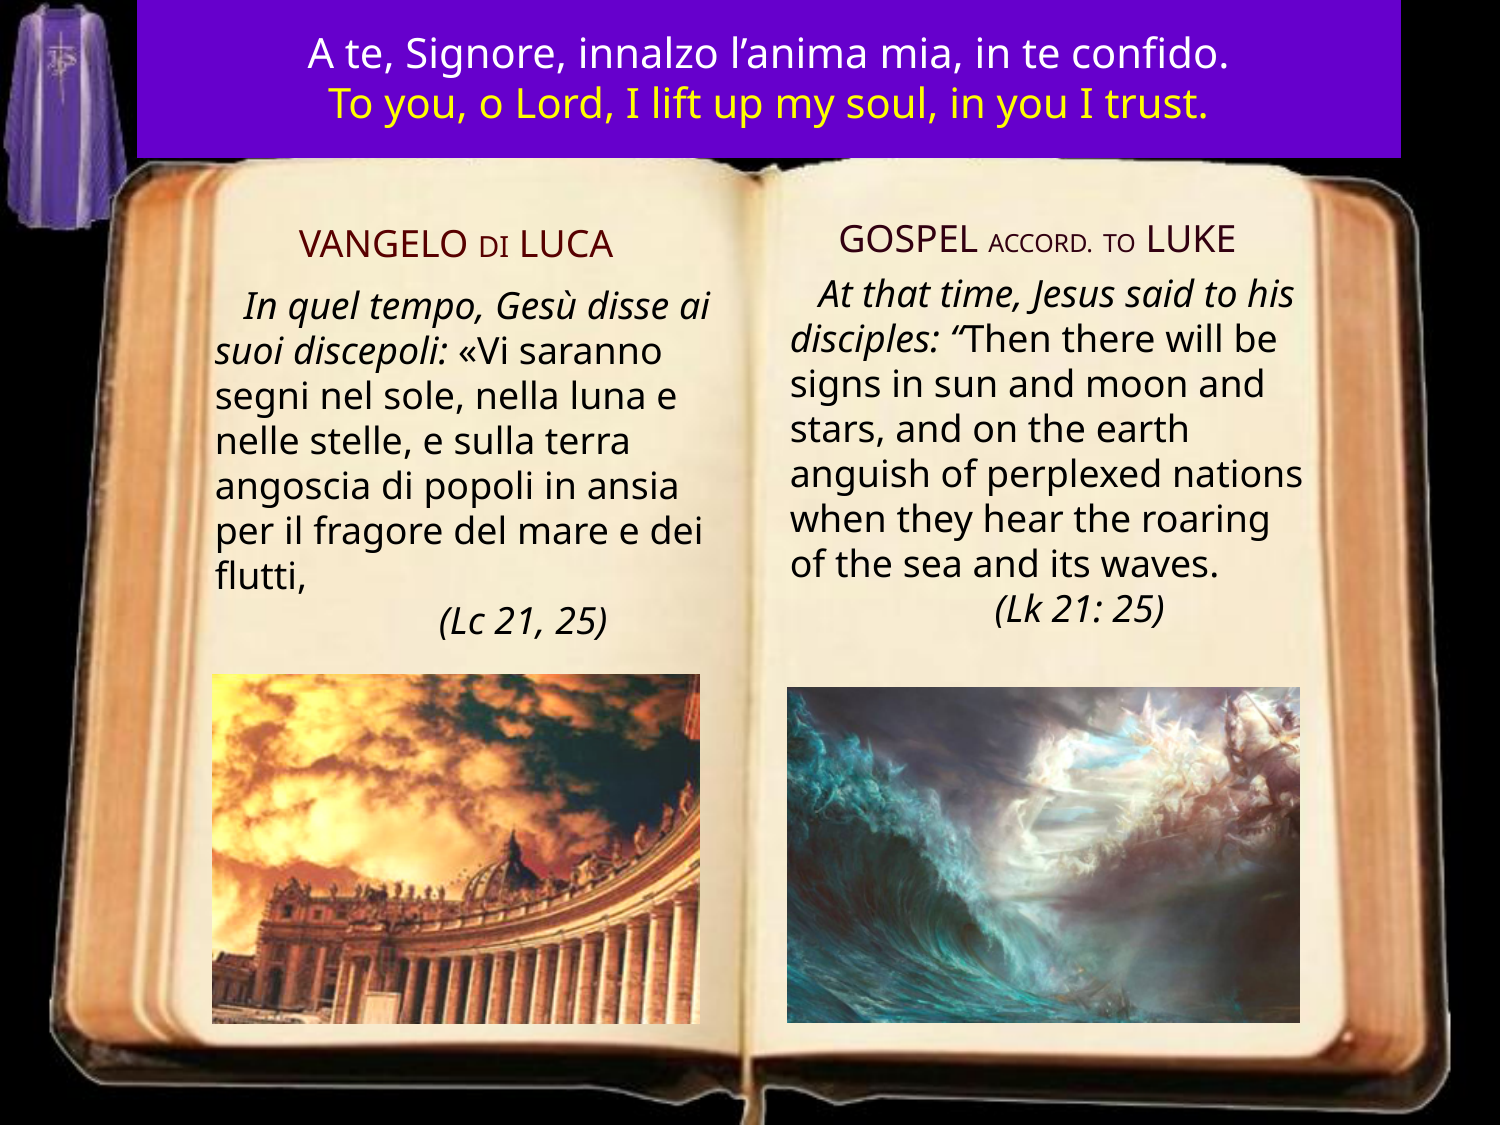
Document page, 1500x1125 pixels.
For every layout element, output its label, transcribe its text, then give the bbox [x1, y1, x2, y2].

picture [0, 0, 1500, 1125]
text_box A te, Signore, innalzo l’anima mia, in te confido. To you, o Lord, I lift up my soul, in you I trust. [137, 0, 1400, 158]
title GOSPEL ACCORD. TO LUKE [725, 212, 1363, 263]
text_box VANGELO DI LUCA [187, 212, 725, 273]
text_box In quel tempo, Gesù disse ai suoi discepoli: «Vi saranno segni nel sole, nella luna e nelle stelle, e sulla terra angoscia di popoli in ansia per il fragore del mare e dei flutti, (Lc 21, 25) [200, 274, 763, 650]
text_box At that time, Jesus said to his disciples: “Then there will be signs in sun and moon and stars, and on the earth anguish of perplexed nations when they hear the roaring of the sea and its waves. (Lk 21: 25) [774, 262, 1325, 638]
